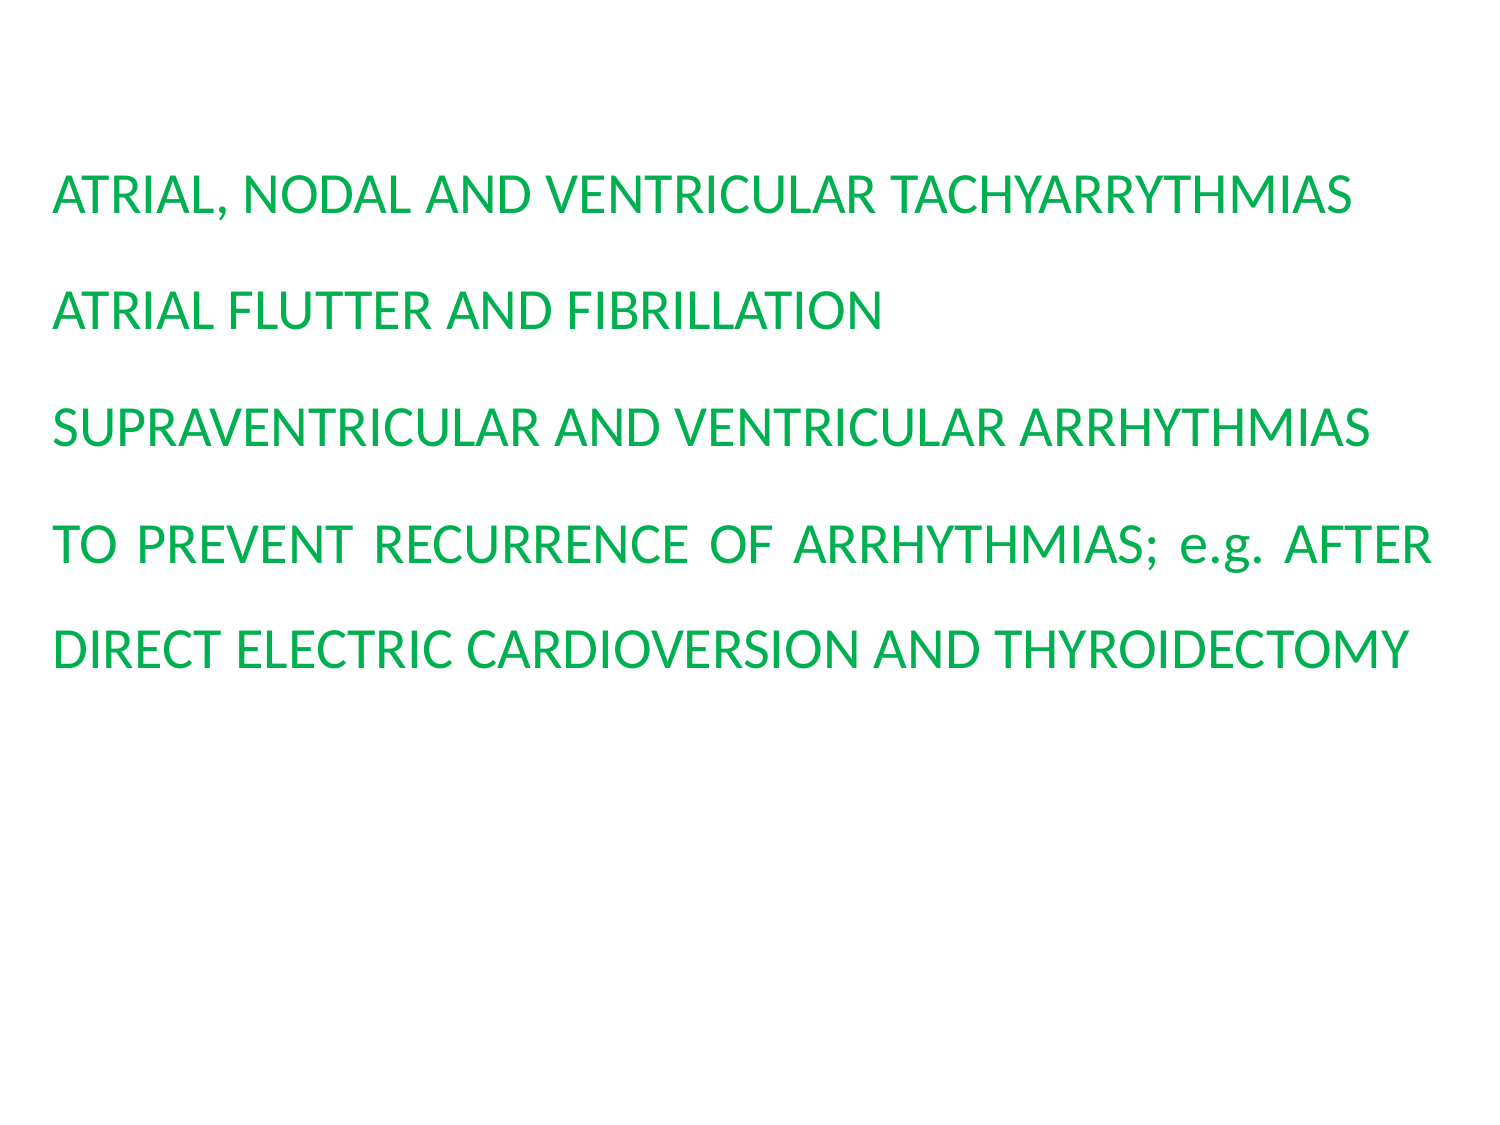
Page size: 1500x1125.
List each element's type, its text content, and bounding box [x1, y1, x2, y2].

list ATRIAL, NODAL AND VENTRICULAR TACHYARRYTHMIAS ATRIAL FLUTTER AND FIBRILLATION SUPRAVENTRICULAR AND VENTRICULAR ARRHYTHMIAS TO PREVENT RECURRENCE OF ARRHYTHMIAS; e.g. AFTER DIRECT ELECTRIC CARDIOVERSION AND THYROIDECTOMY [37, 112, 1450, 950]
